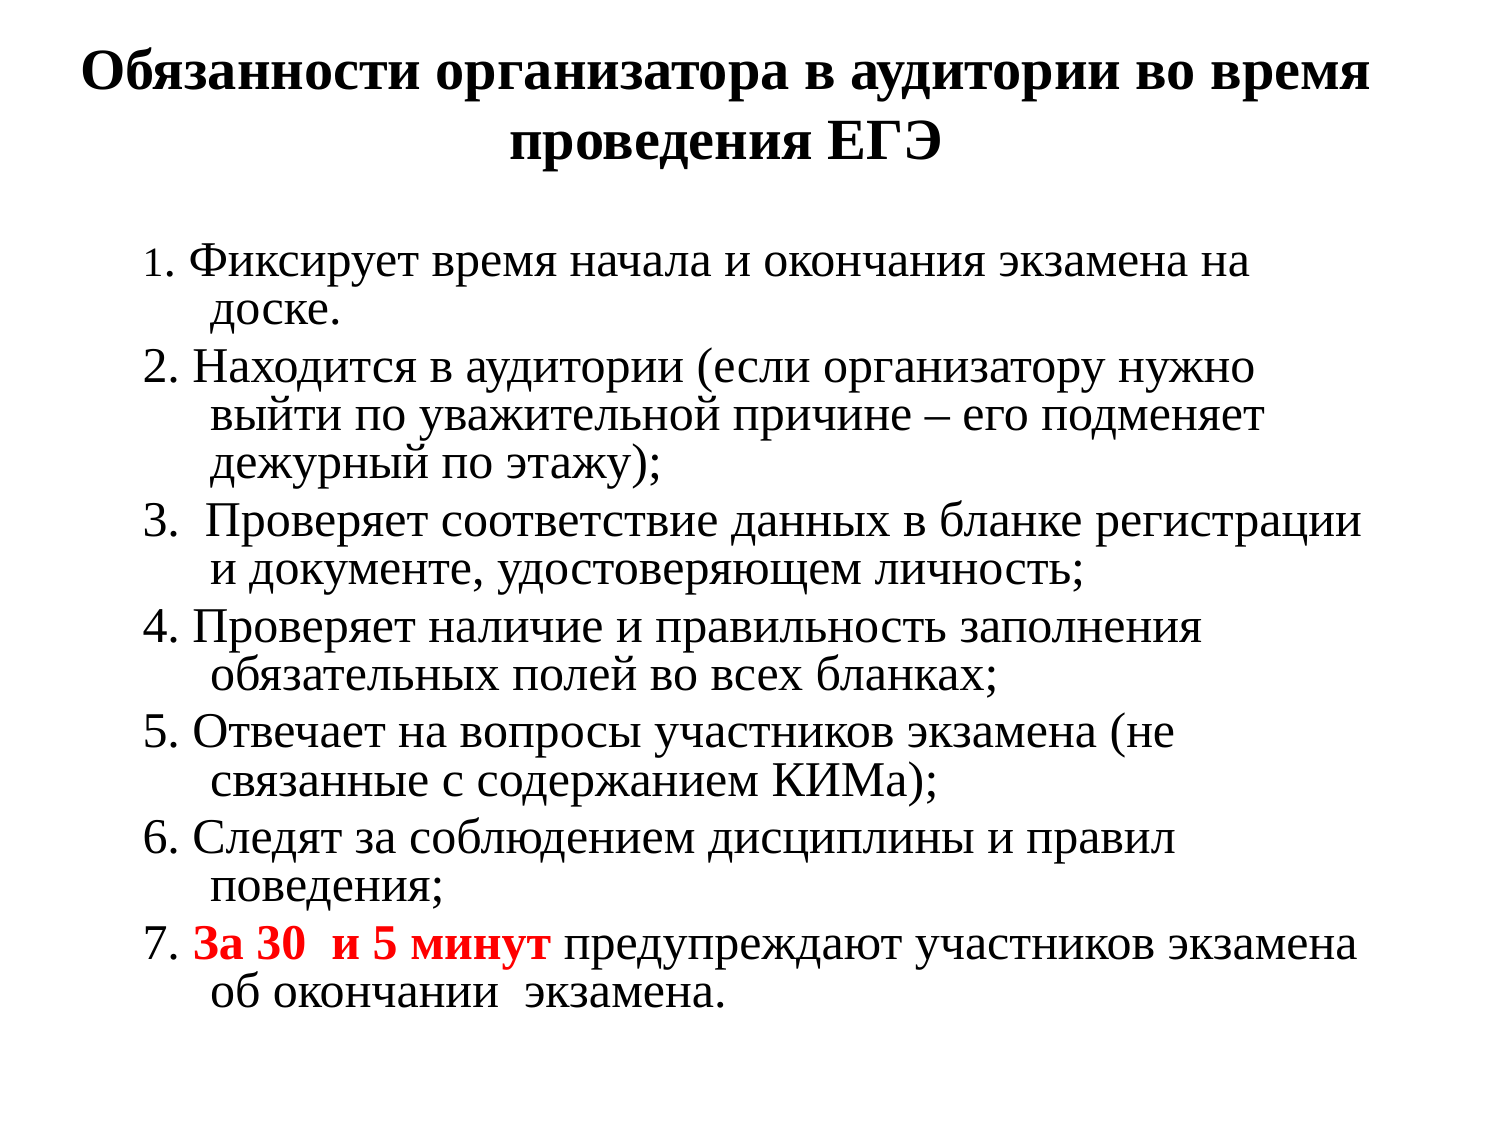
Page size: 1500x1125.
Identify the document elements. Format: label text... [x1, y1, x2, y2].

text_box Обязанности организатора в аудитории во время проведения ЕГЭ [46, 23, 1406, 279]
text_box 1. Фиксирует время начала и окончания экзамена на доске. 2. Находится в аудитории (если организатору нужно выйти по уважительной причине – его подменяет дежурный по этажу); 3. Проверяет соответствие данных в бланке регистрации и документе, удостоверяющем личность; 4. Проверяет наличие и правильность заполнения обязательных полей во всех бланках; 5. Отвечает на вопросы участников экзамена (не связанные с содержанием КИМа); 6. Следят за соблюдением дисциплины и правил поведения; 7. За 30 и 5 минут предупреждают участников экзамена об окончании экзамена. [105, 175, 1395, 1025]
